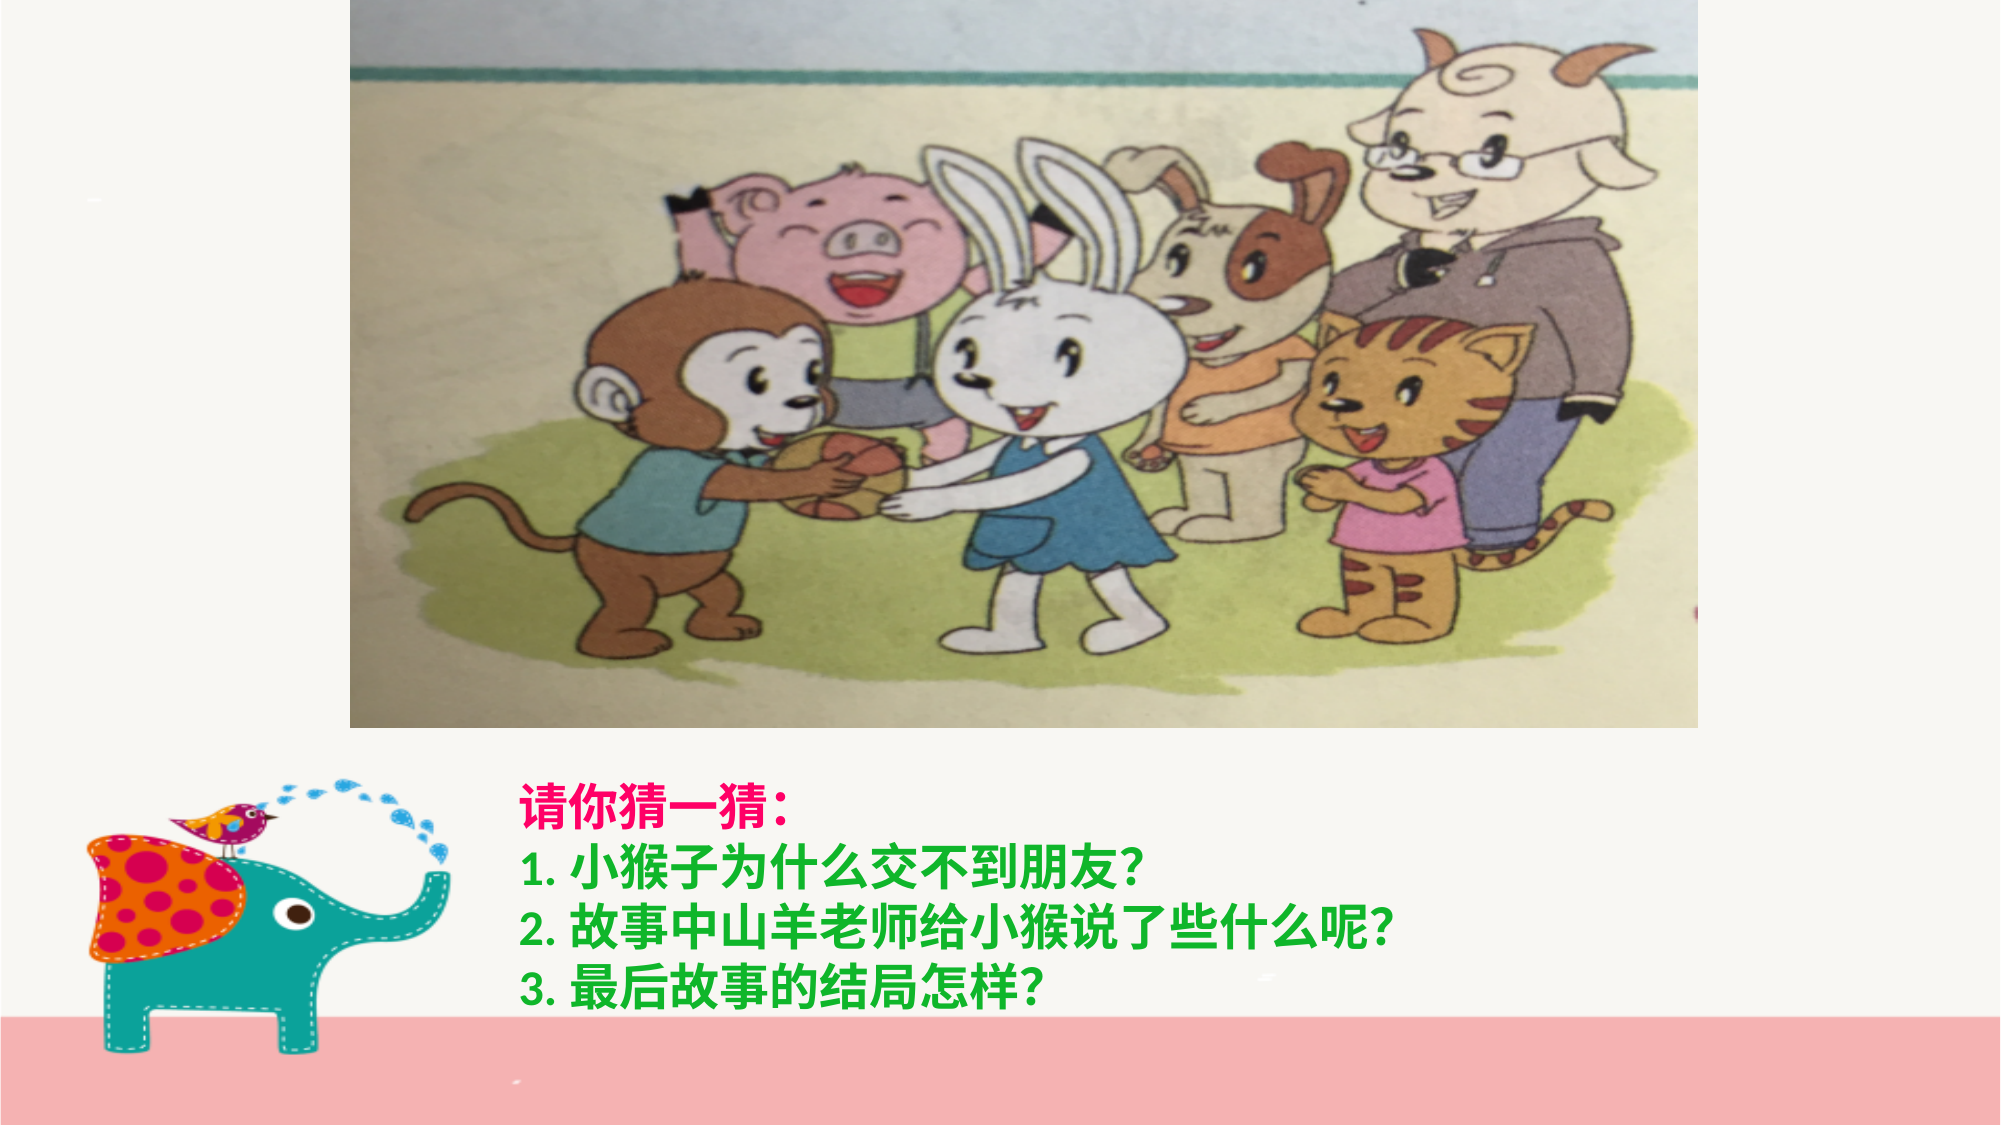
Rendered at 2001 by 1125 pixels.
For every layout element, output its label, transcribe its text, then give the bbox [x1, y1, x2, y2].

text_box 请你猜一猜： 1.小猴子为什么交不到朋友？ 2.故事中山羊老师给小猴说了些什么呢？ 3.最后故事的结局怎样？ [503, 768, 1485, 1024]
picture [0, 0, 2001, 1125]
